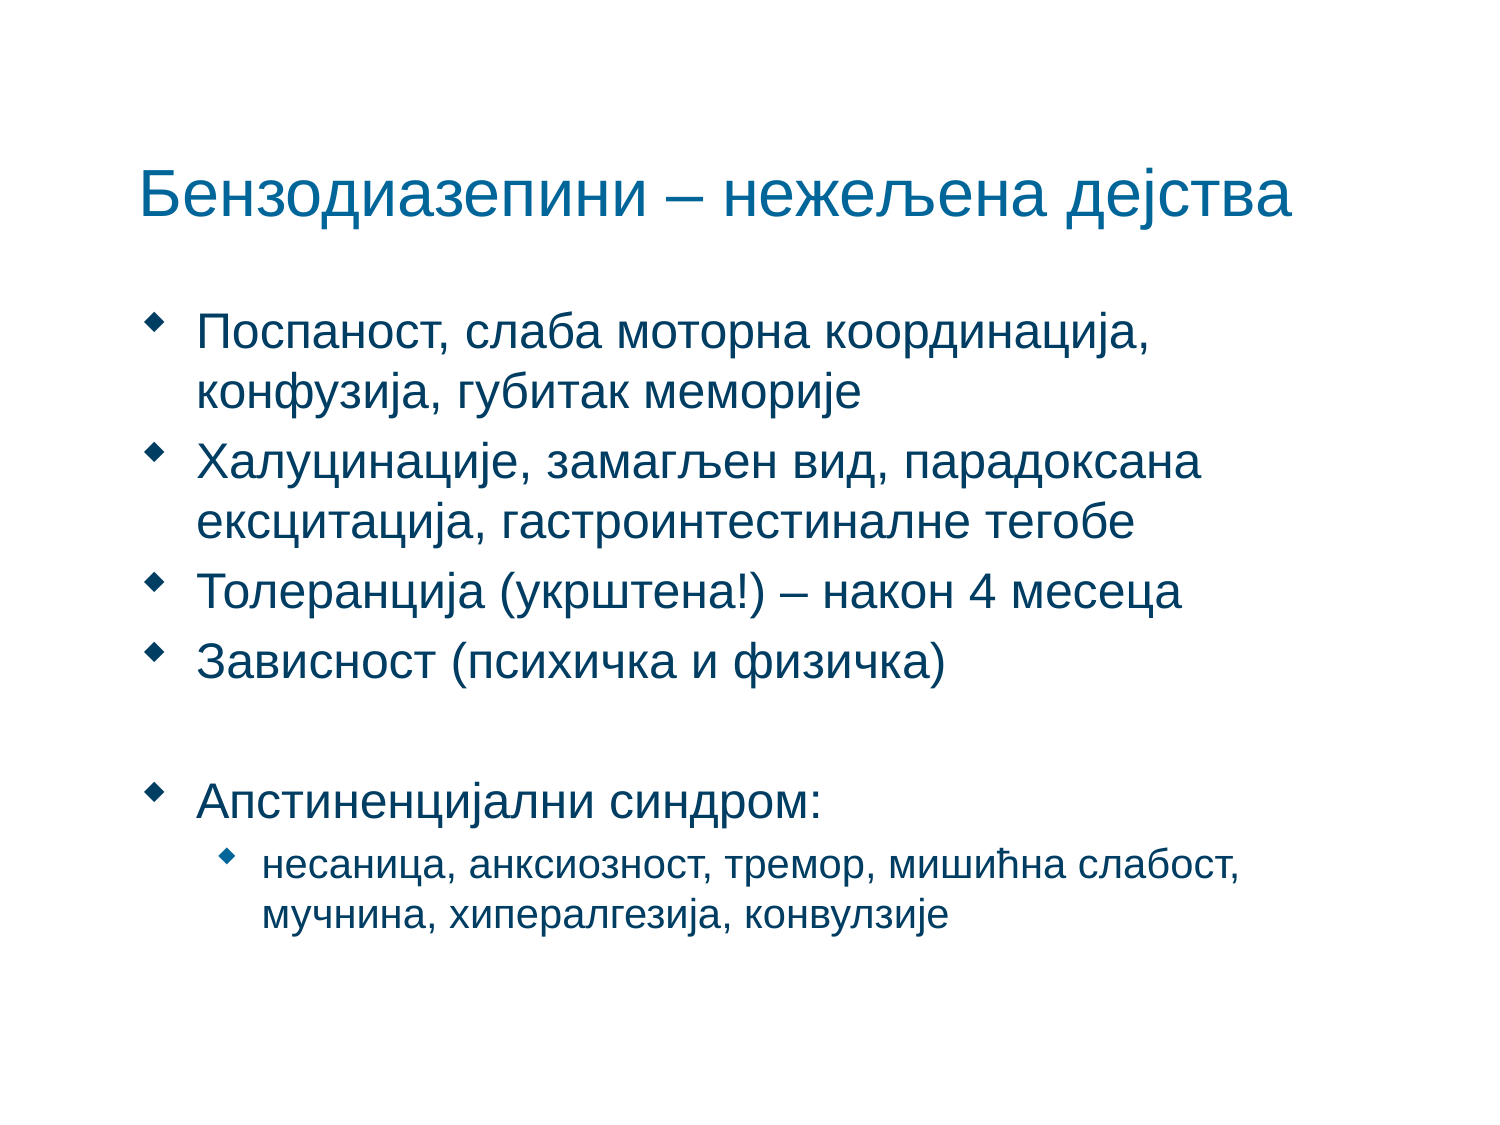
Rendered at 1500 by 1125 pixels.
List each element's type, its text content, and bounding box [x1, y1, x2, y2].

list Поспаност, слаба моторна координација, конфузија, губитак меморије Халуцинације, замагљен вид, парадоксана ексцитација, гастроинтестиналне тегобе Толеранција (укрштена!) – након 4 месеца Зависност (психичка и физичка) Апстиненцијални синдром: несаница, анксиозност, тремор, мишићна слабост, мучнина, хипералгезија, конвулзије [124, 290, 1400, 1026]
title Бензодиазепини – нежељена дејства [123, 49, 1400, 238]
